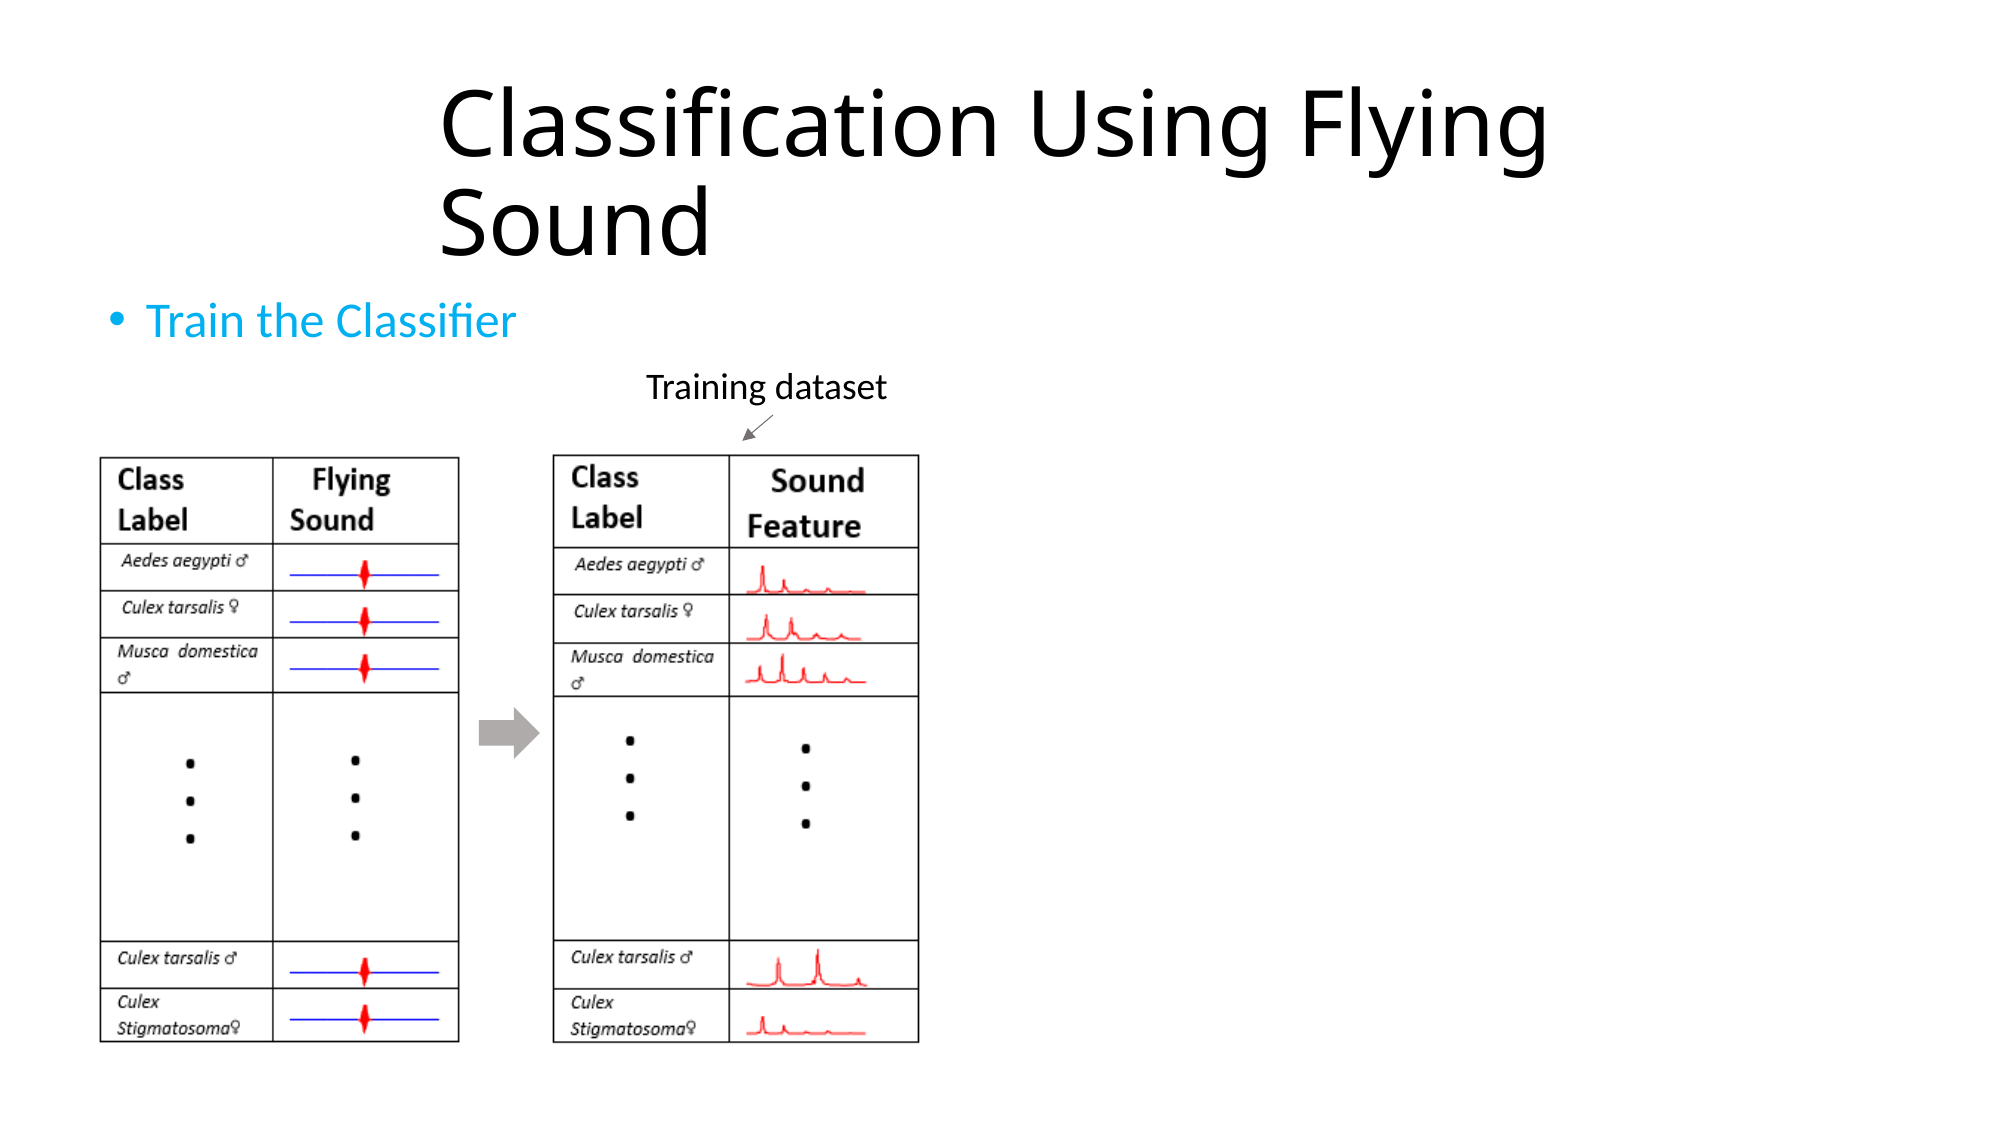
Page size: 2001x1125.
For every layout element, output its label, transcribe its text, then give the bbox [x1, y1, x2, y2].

list Train the Classifier [93, 286, 944, 1001]
title Classification Using Flying Sound [423, 67, 1710, 286]
picture [94, 451, 467, 1052]
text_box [479, 355, 927, 1051]
